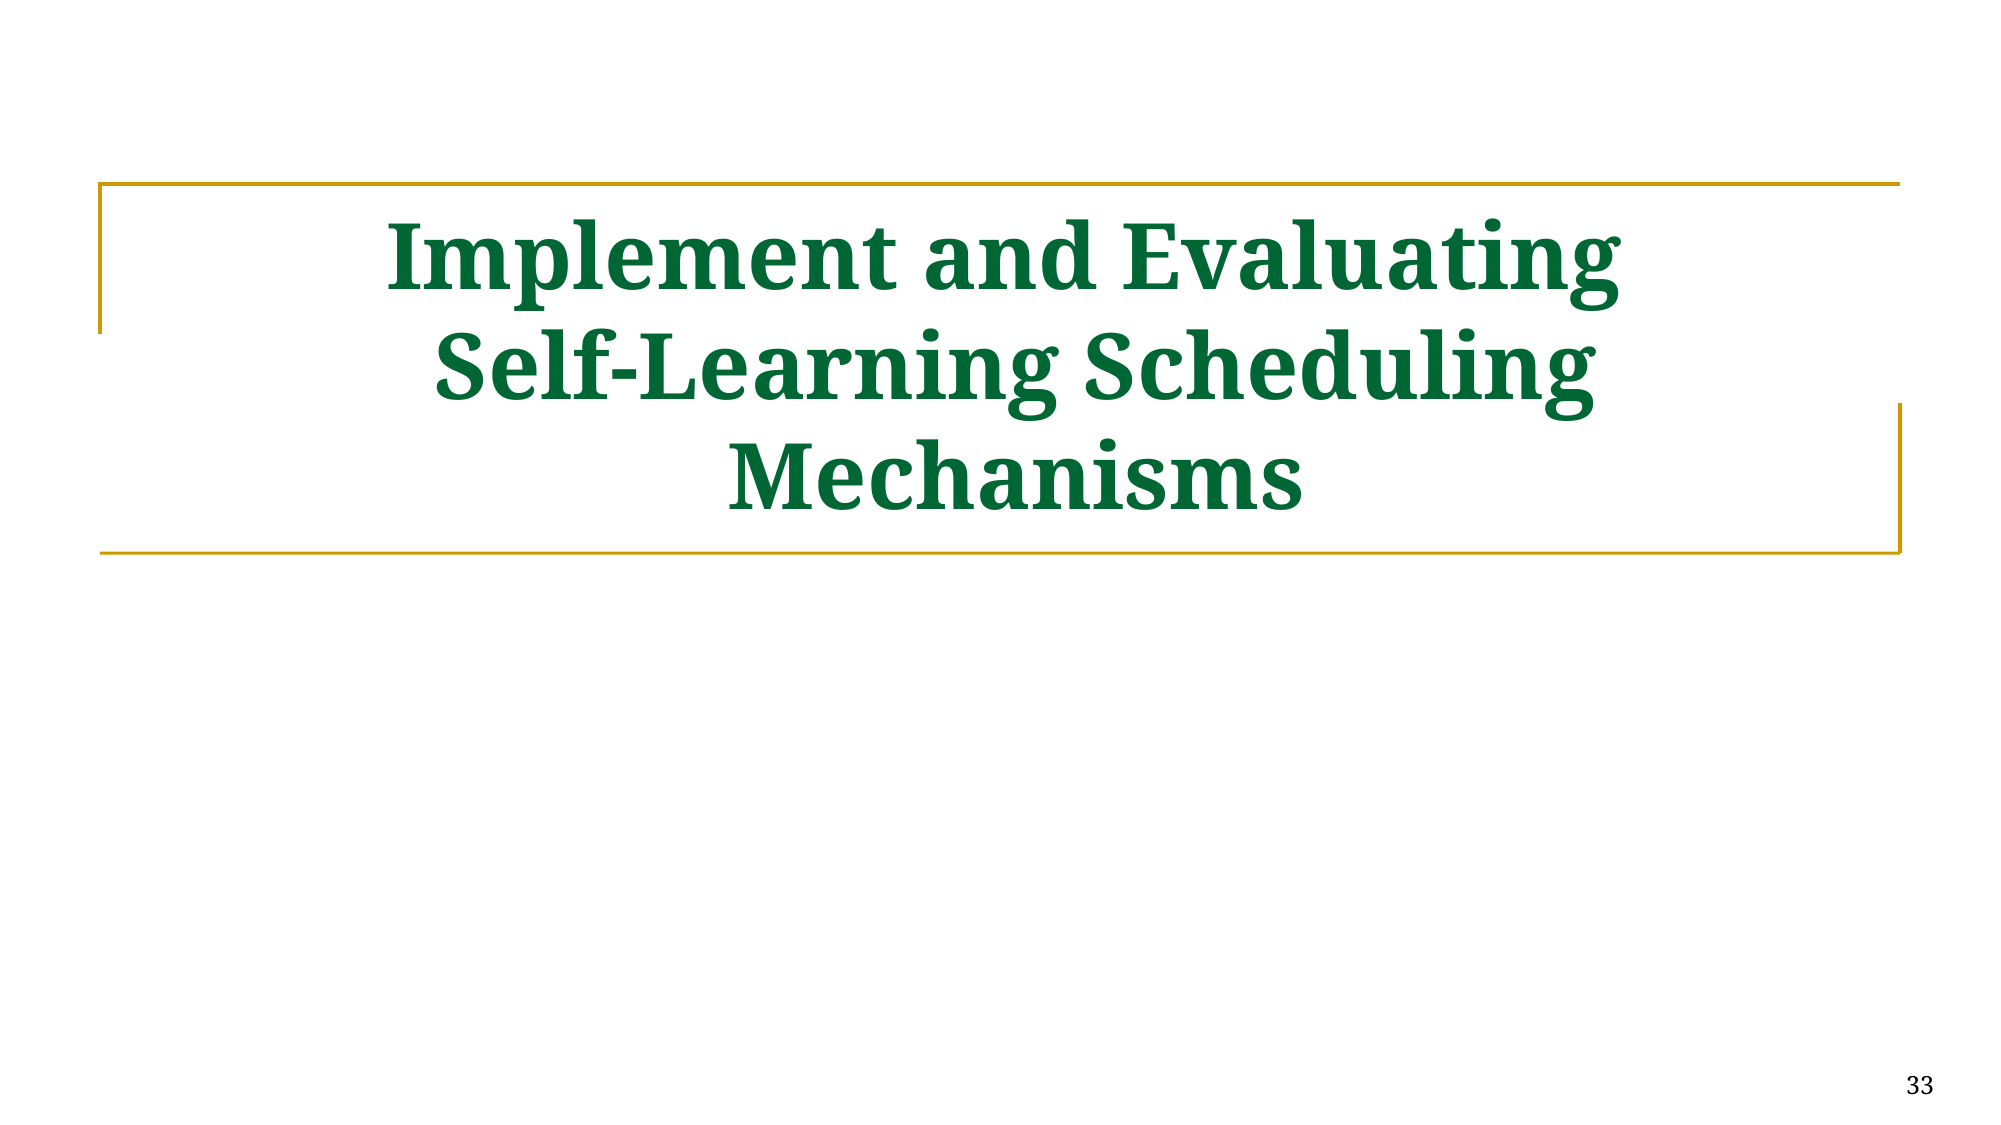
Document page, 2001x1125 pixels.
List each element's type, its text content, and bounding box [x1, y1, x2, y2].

title Implement and Evaluating Self-Learning Scheduling Mechanisms [150, 187, 1884, 538]
slide_number 33 [1482, 1036, 1950, 1112]
